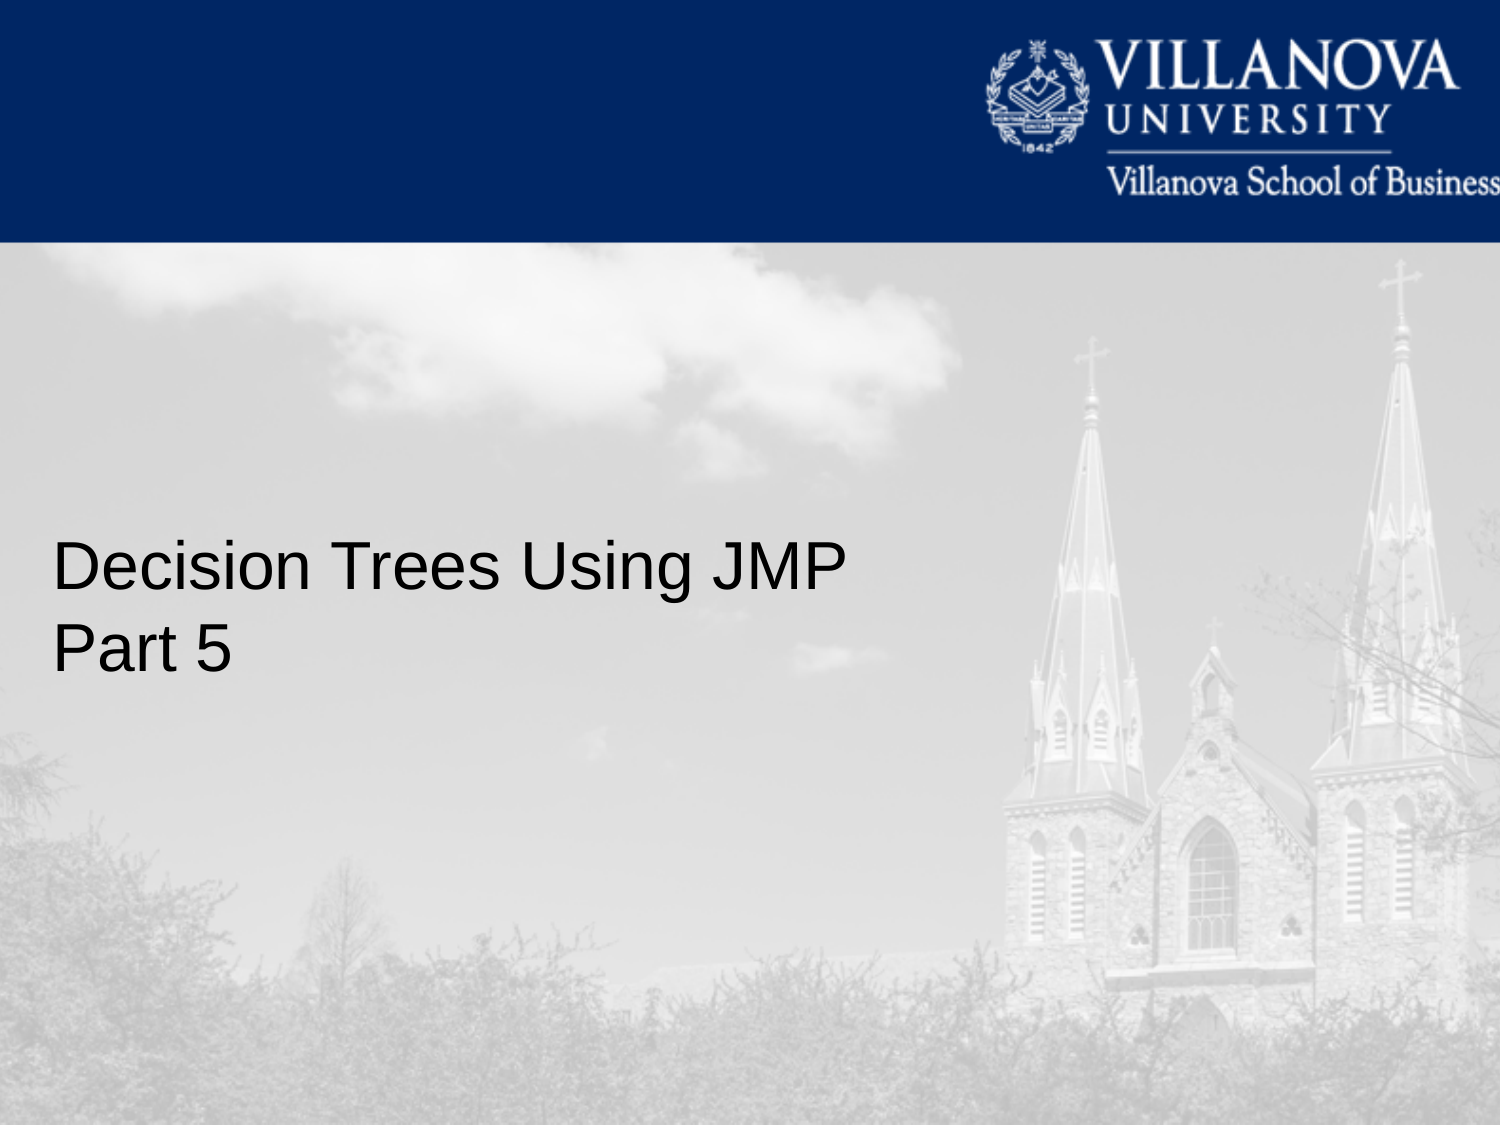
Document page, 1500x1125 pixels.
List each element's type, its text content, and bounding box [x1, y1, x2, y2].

picture [0, 0, 1500, 1125]
title Decision Trees Using JMP Part 5 [37, 512, 1313, 700]
